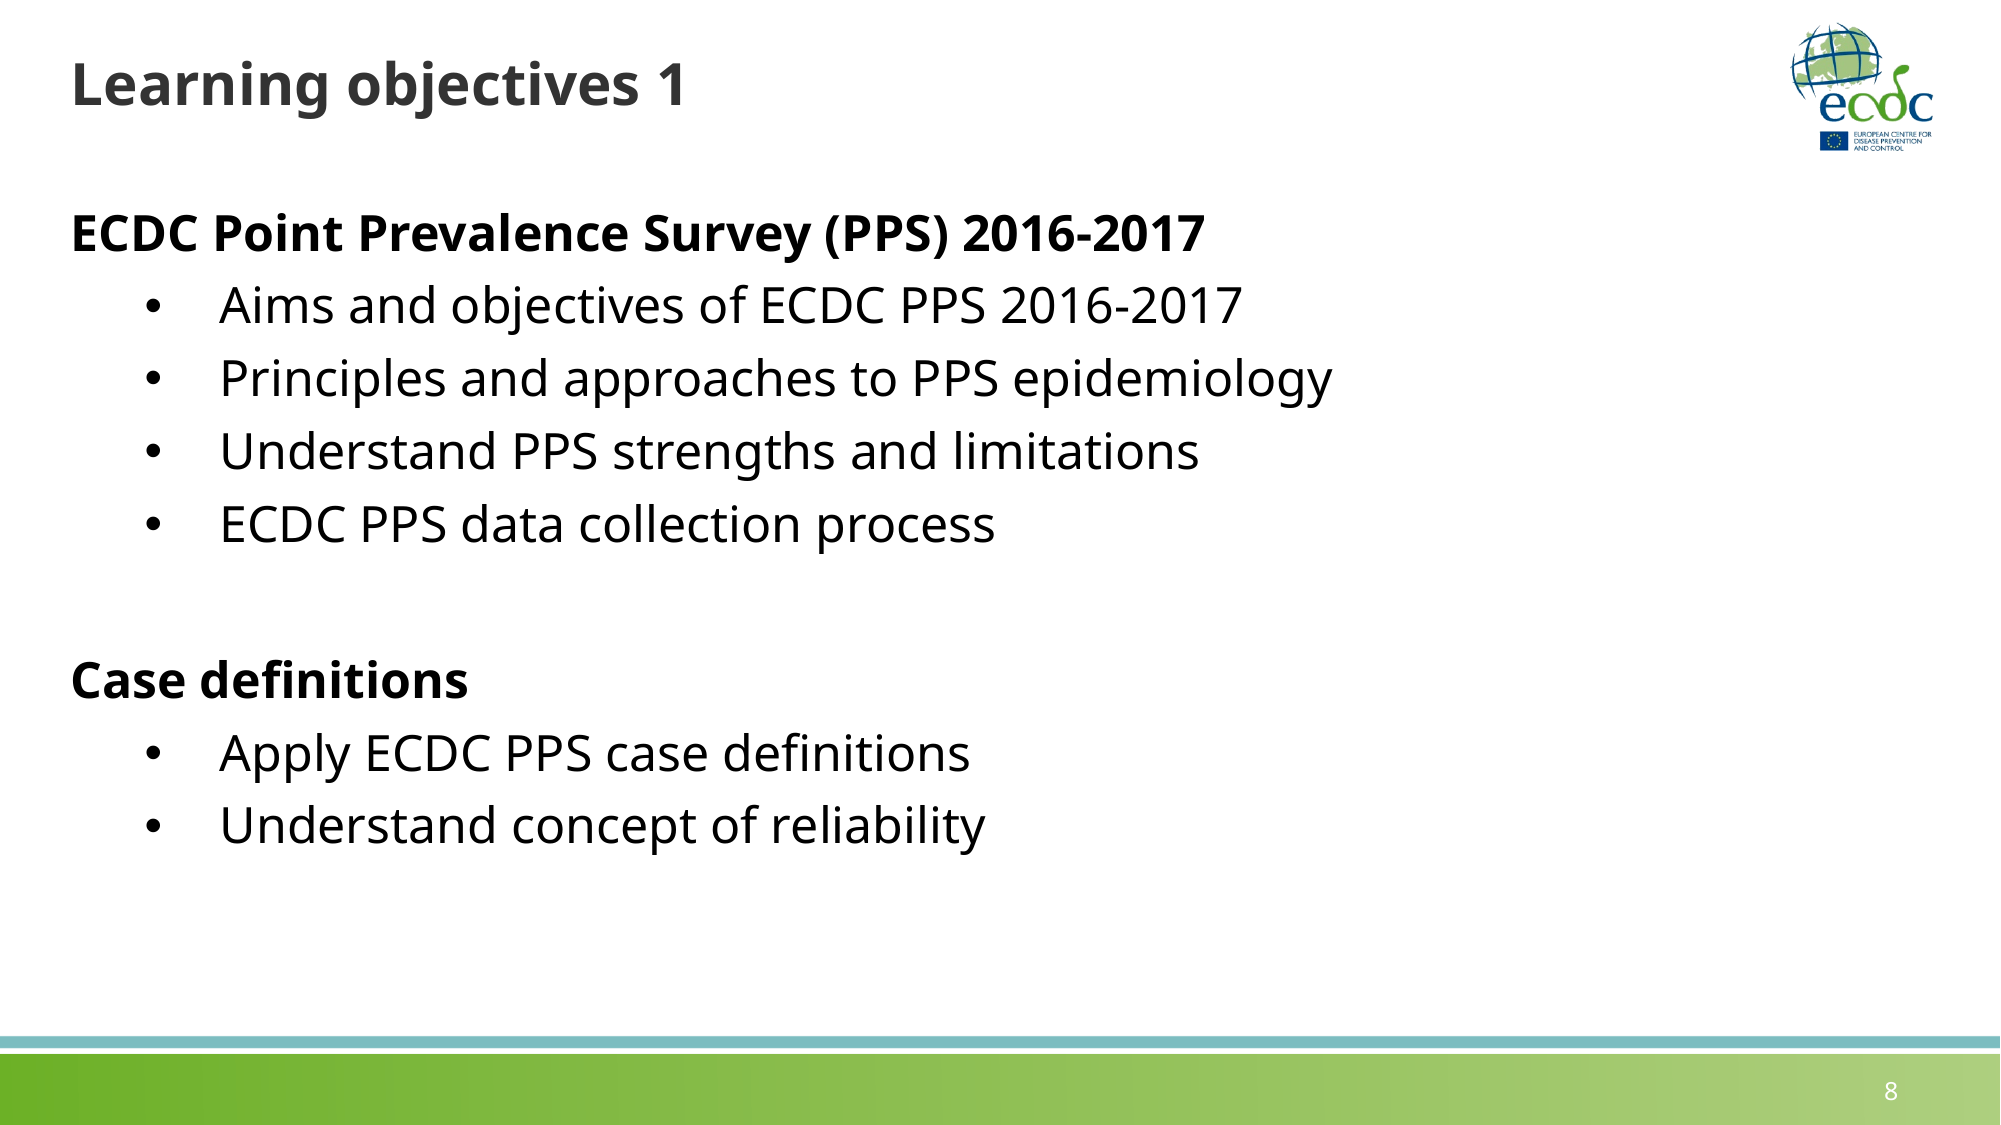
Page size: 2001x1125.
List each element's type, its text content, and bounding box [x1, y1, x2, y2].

picture [0, 0, 2000, 1125]
list ECDC Point Prevalence Survey (PPS) 2016-2017 Aims and objectives of ECDC PPS 2016-2017 Principles and approaches to PPS epidemiology Understand PPS strengths and limitations ECDC PPS data collection process Case definitions Apply ECDC PPS case definitions Understand concept of reliability [70, 207, 1936, 1025]
slide_number 8 [1494, 1062, 1914, 1123]
title Learning objectives 1 [70, 54, 1764, 186]
